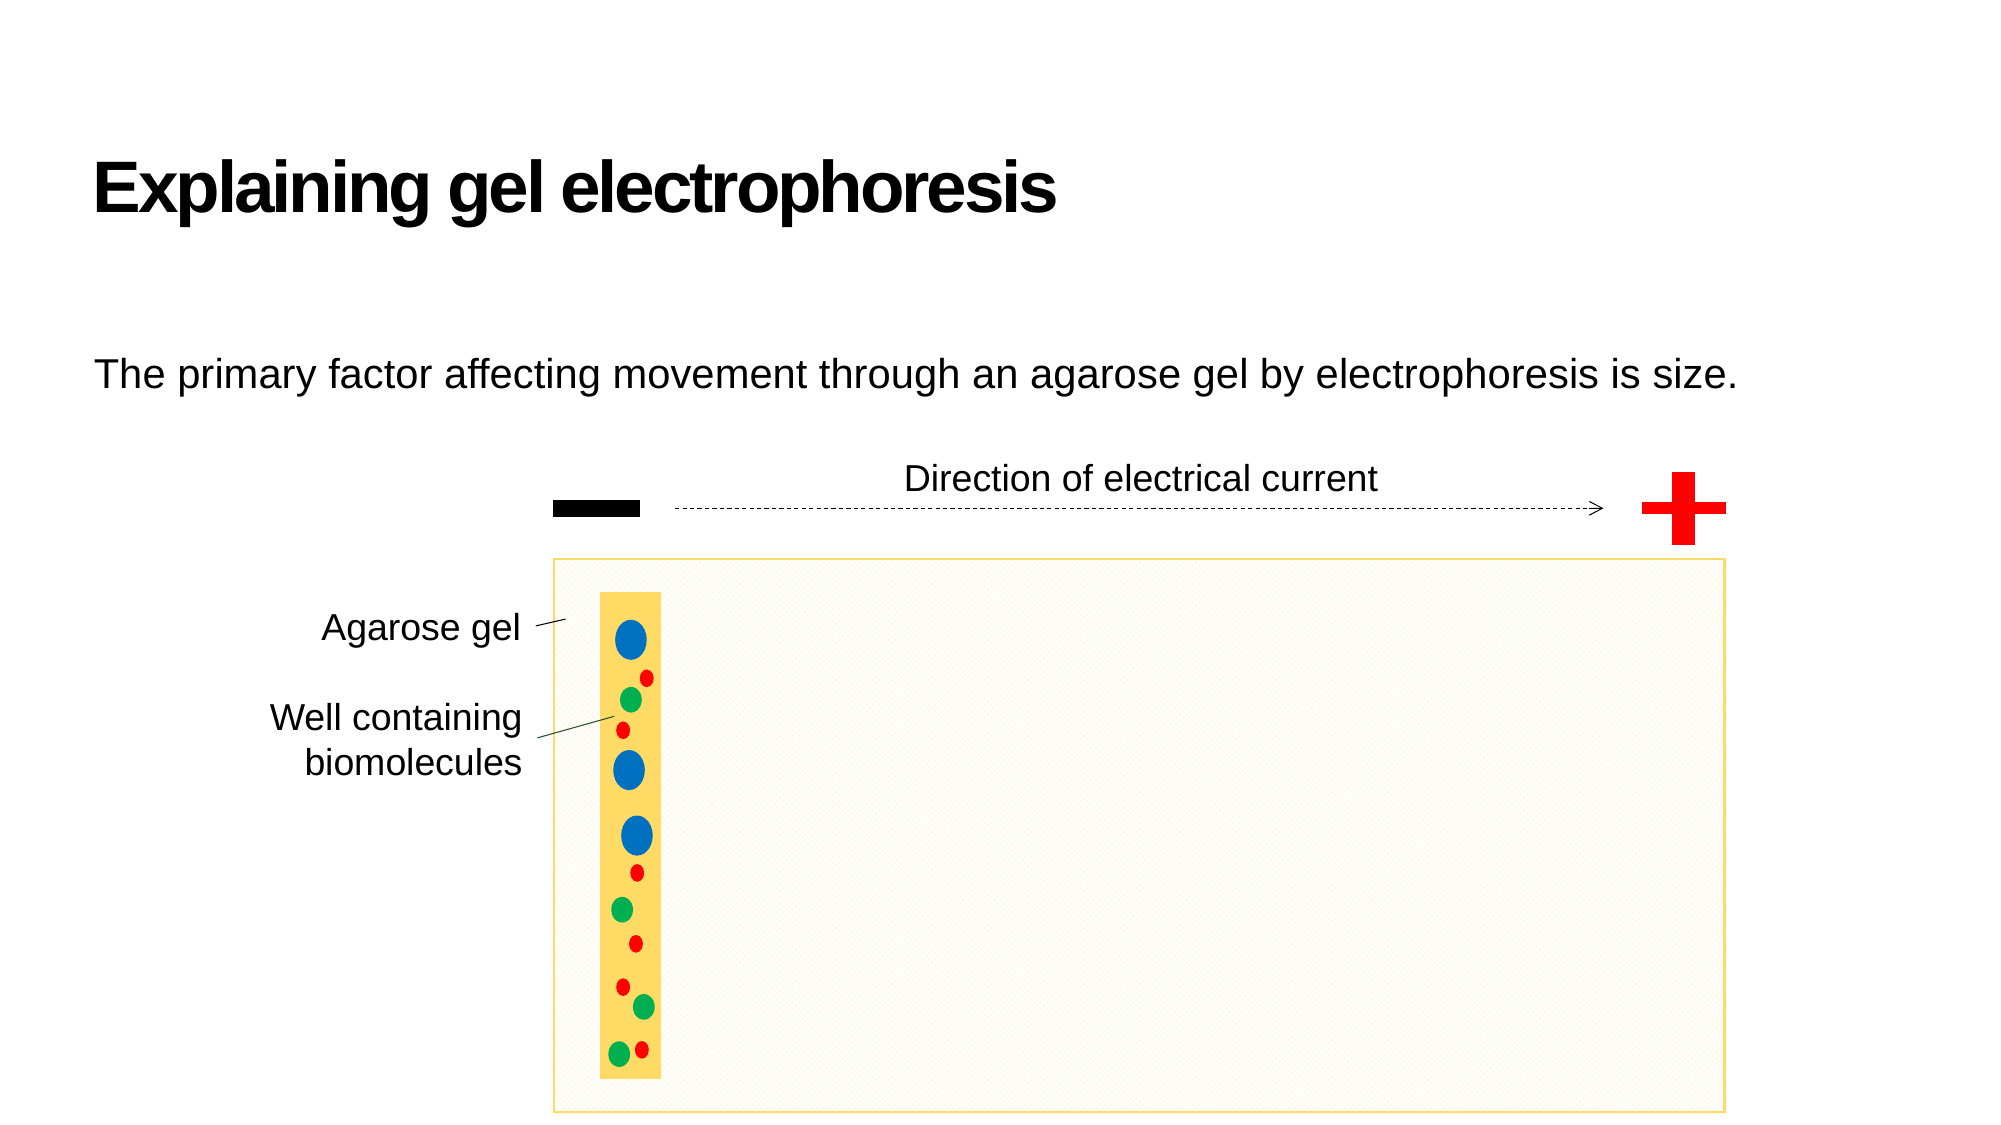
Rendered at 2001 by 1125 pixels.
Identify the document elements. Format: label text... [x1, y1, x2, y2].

text_box [616, 978, 631, 997]
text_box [554, 472, 1725, 544]
text_box Agarose gel [306, 596, 536, 656]
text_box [537, 716, 615, 739]
text_box Well containing biomolecules [214, 685, 538, 791]
text_box [611, 896, 634, 923]
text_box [537, 619, 566, 627]
text_box [634, 1040, 649, 1059]
text_box [615, 619, 647, 660]
text_box [608, 1041, 631, 1067]
text_box [553, 558, 1726, 1113]
text_box [632, 994, 655, 1020]
text_box [620, 686, 642, 713]
list The primary factor affecting movement through an agarose gel by electrophoresis is size. [78, 331, 1950, 417]
text_box [600, 592, 661, 1079]
text_box [616, 721, 631, 740]
text_box [629, 934, 643, 953]
text_box Direction of electrical current [889, 446, 1394, 472]
text_box [613, 750, 645, 791]
text_box [621, 815, 653, 856]
title Explaining gel electrophoresis [77, 156, 1922, 313]
text_box [639, 669, 654, 688]
text_box [630, 864, 645, 882]
